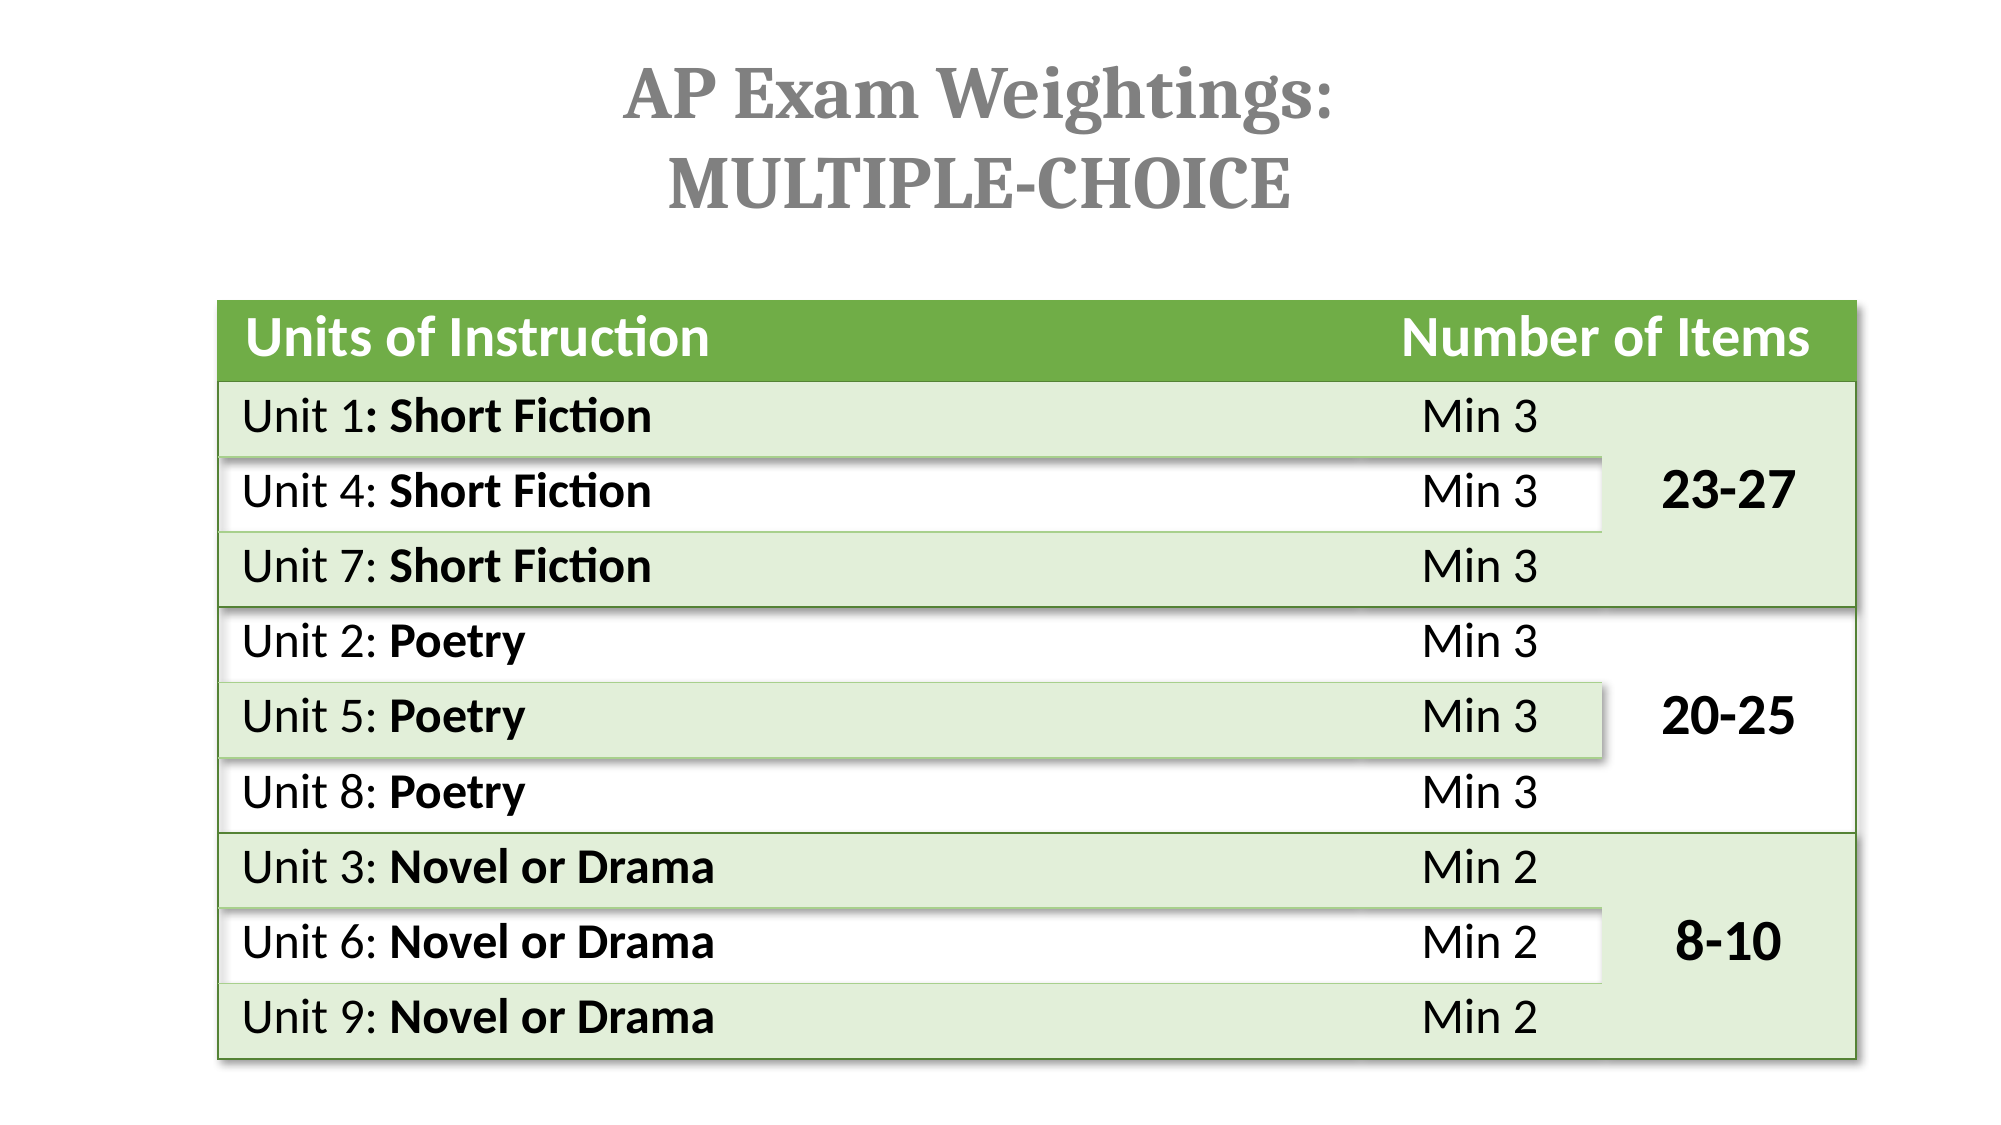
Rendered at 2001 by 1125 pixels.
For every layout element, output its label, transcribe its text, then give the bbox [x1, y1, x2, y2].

table_cell Unit 8: Poetry [219, 759, 1358, 832]
table_cell Unit 3: Novel or Drama [219, 834, 1358, 907]
table_cell 8-10 [1602, 834, 1855, 1058]
table_cell 23-27 [1602, 382, 1855, 606]
table_header Units of Instruction [219, 302, 1358, 381]
table_cell Min 2 [1358, 984, 1602, 1058]
table_cell Min 3 [1358, 759, 1602, 832]
table_cell Unit 1: Short Fiction [219, 382, 1358, 456]
table_cell Unit 5: Poetry [219, 683, 1358, 757]
table_cell Unit 2: Poetry [219, 608, 1358, 682]
table_cell Unit 4: Short Fiction [219, 458, 1358, 531]
table_cell Unit 7: Short Fiction [219, 533, 1358, 606]
table_cell 20-25 [1602, 608, 1855, 832]
table_cell Min 3 [1358, 382, 1602, 456]
table_cell Min 2 [1358, 834, 1602, 907]
table_cell Min 3 [1358, 533, 1602, 606]
table_cell Unit 6: Novel or Drama [219, 909, 1358, 983]
table_header Number of Items [1358, 302, 1855, 381]
table_cell Min 3 [1358, 608, 1602, 682]
table_cell Unit 9: Novel or Drama [219, 984, 1358, 1058]
text_box AP Exam Weightings: MULTIPLE-CHOICE [313, 36, 1646, 232]
table_cell Min 3 [1358, 458, 1602, 531]
table_cell Min 3 [1358, 683, 1602, 757]
table_cell Min 2 [1358, 909, 1602, 983]
